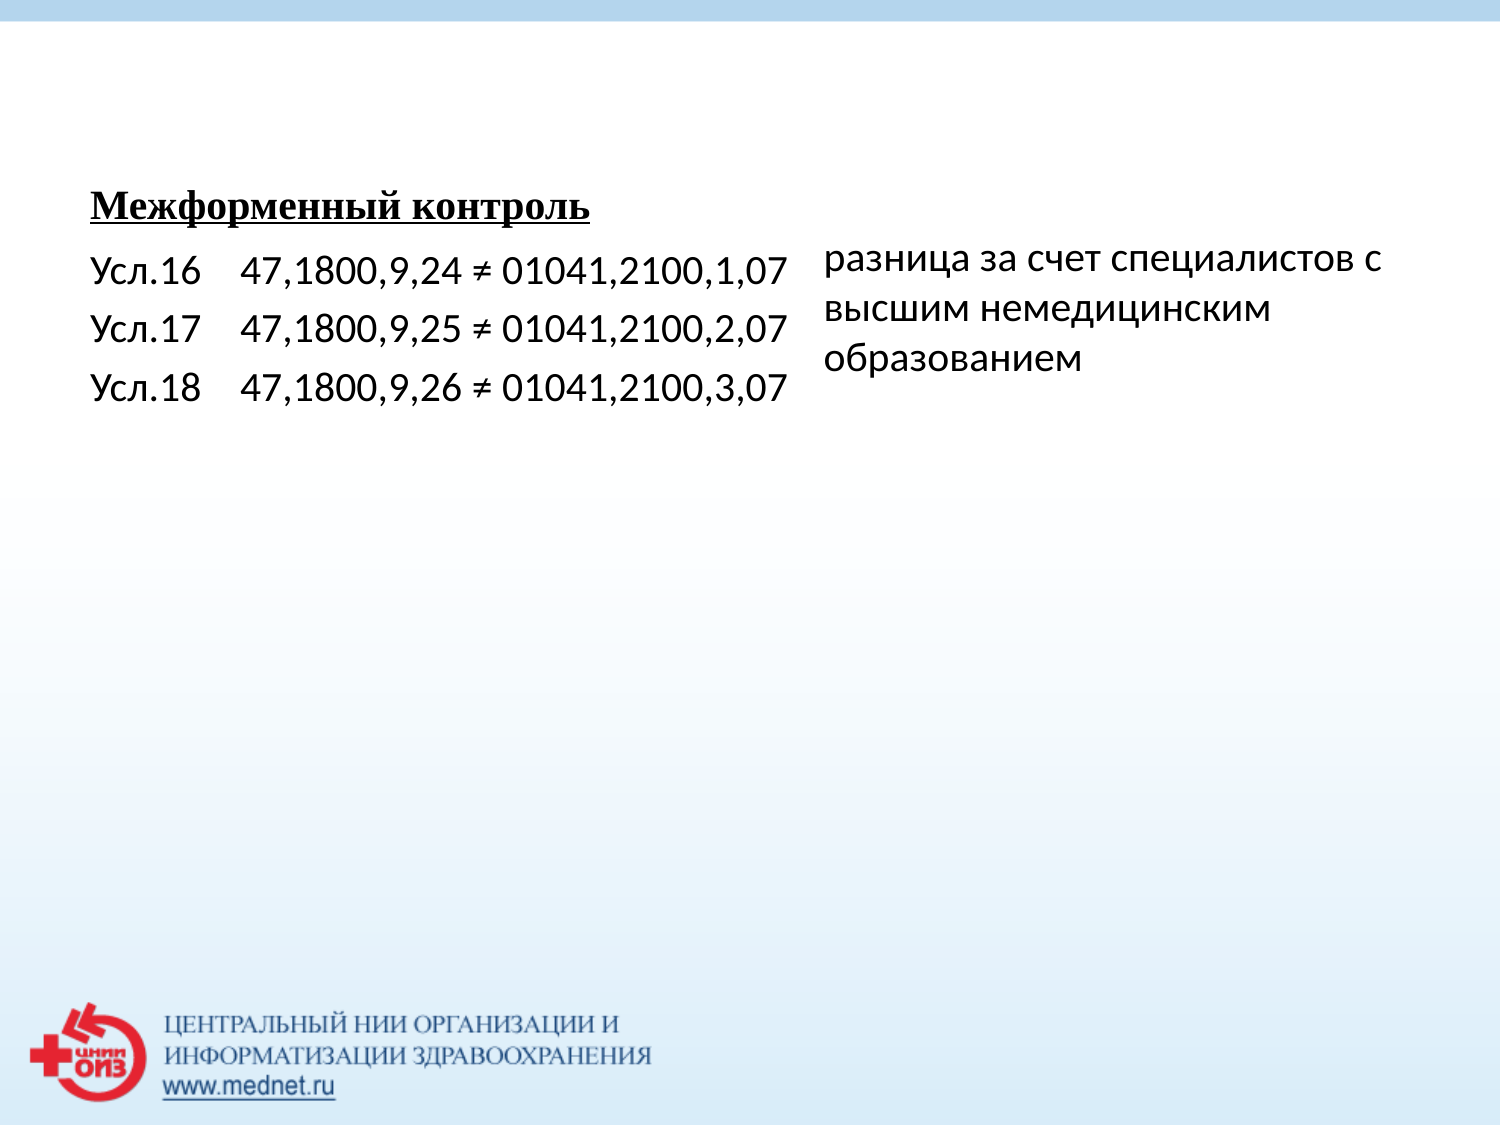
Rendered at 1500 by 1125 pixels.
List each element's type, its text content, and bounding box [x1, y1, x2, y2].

list разница за счет специалистов с высшим немедицинским образованием [808, 222, 1425, 1005]
title Межформенный контроль [75, 44, 786, 235]
picture [0, 0, 1500, 1125]
list Усл.16 47,1800,9,24 ≠ 01041,2100,1,07 Усл.17 47,1800,9,25 ≠ 01041,2100,2,07 Усл.18 47,1800,9,26 ≠ 01041,2100,3,07 [75, 235, 809, 1005]
